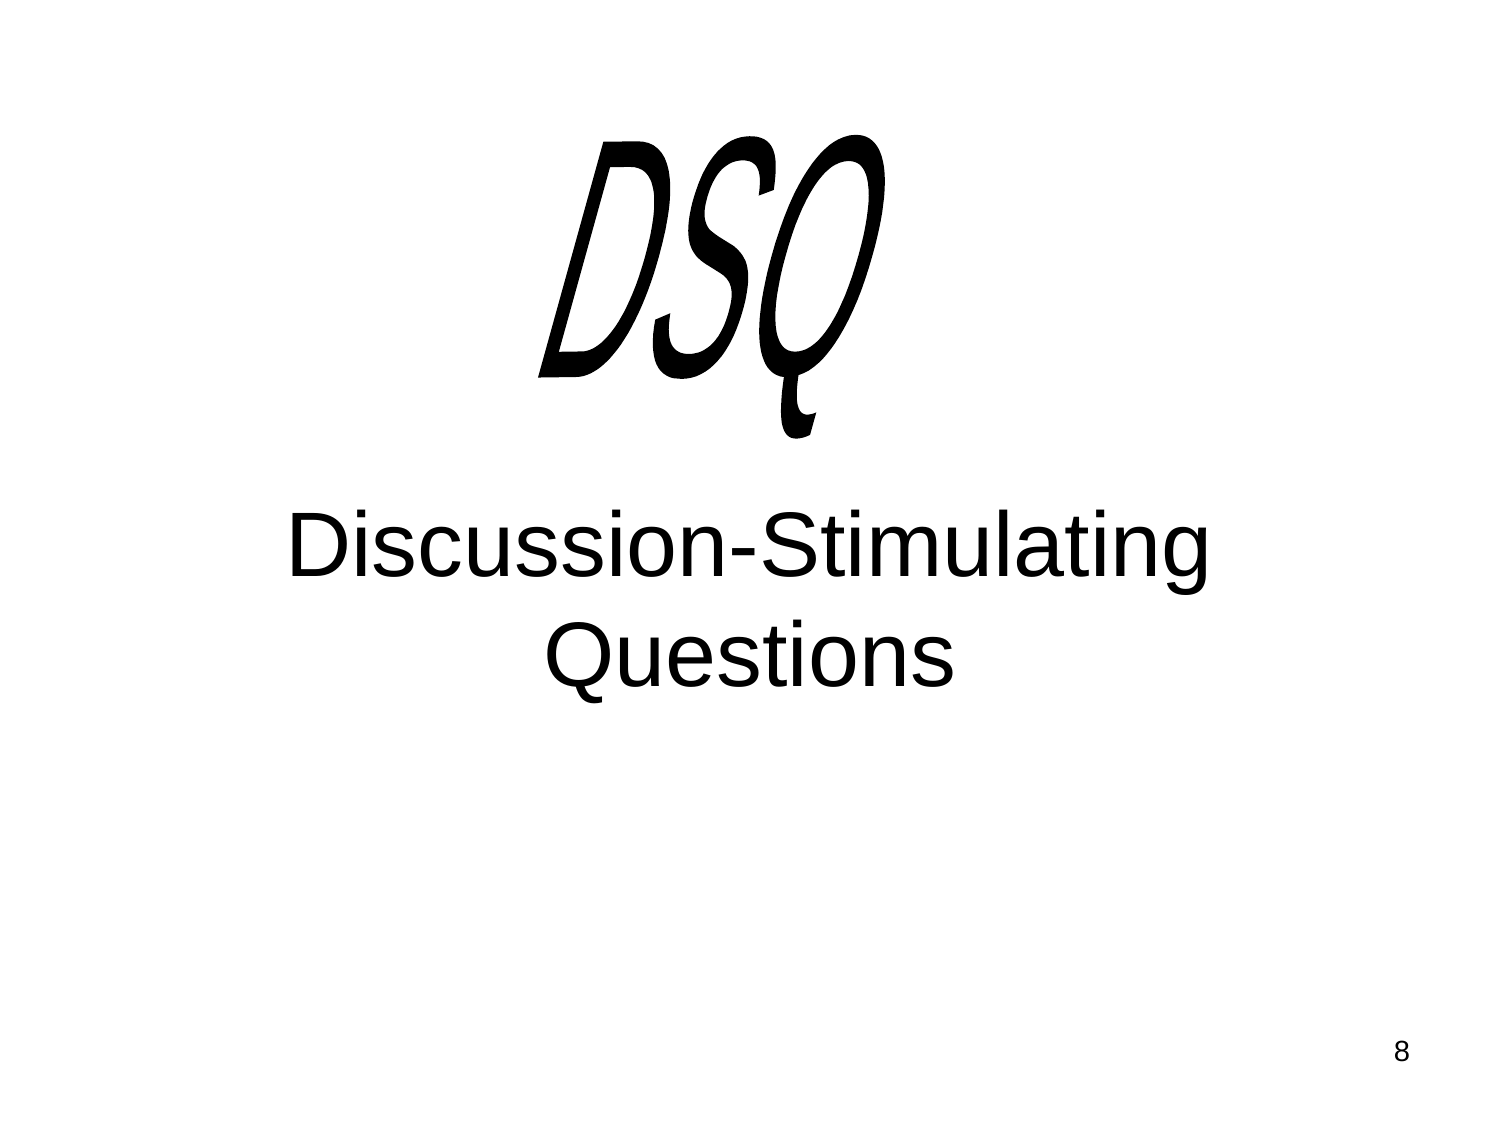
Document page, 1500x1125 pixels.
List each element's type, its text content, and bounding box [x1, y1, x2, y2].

slide_number 8 [1074, 1024, 1426, 1103]
title Discussion-Stimulating Questions [112, 418, 1388, 661]
